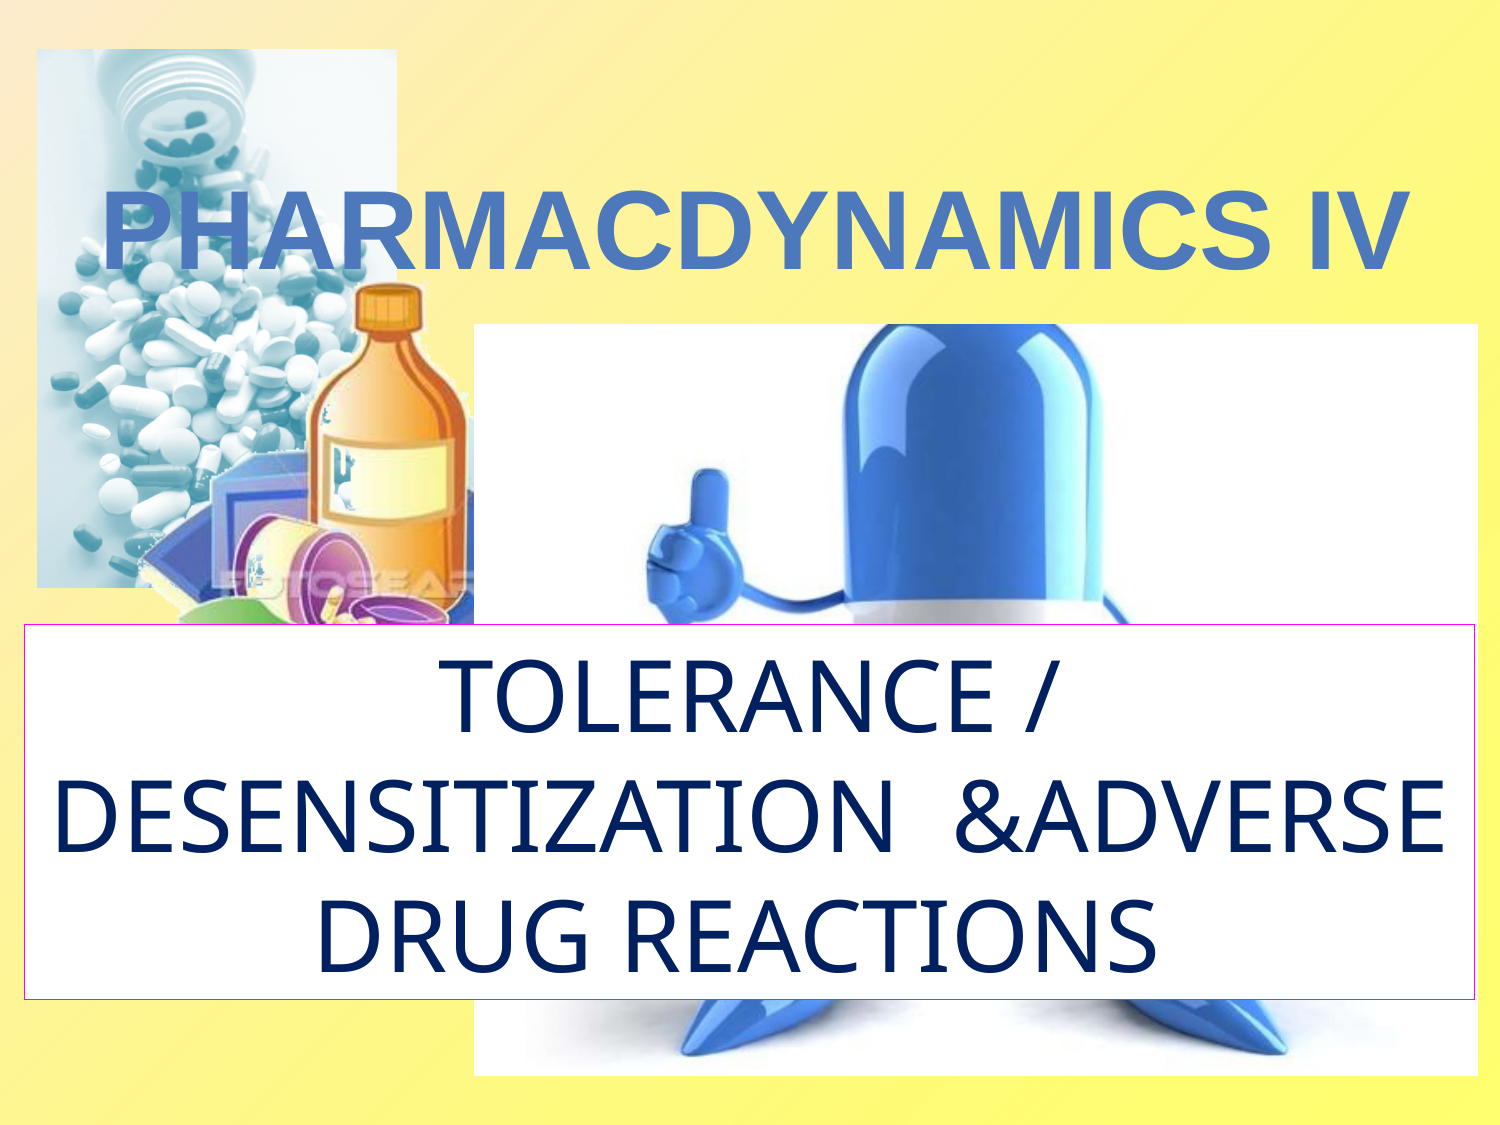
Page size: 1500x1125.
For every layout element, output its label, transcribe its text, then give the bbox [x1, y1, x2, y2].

text_box [0, 0, 1500, 1125]
picture [37, 49, 1478, 1077]
text_box TOLERANCE / DESENSITIZATION &ADVERSE DRUG REACTIONS [24, 624, 469, 1000]
text_box PHARMACdYNAMICS IV [401, 149, 1438, 300]
